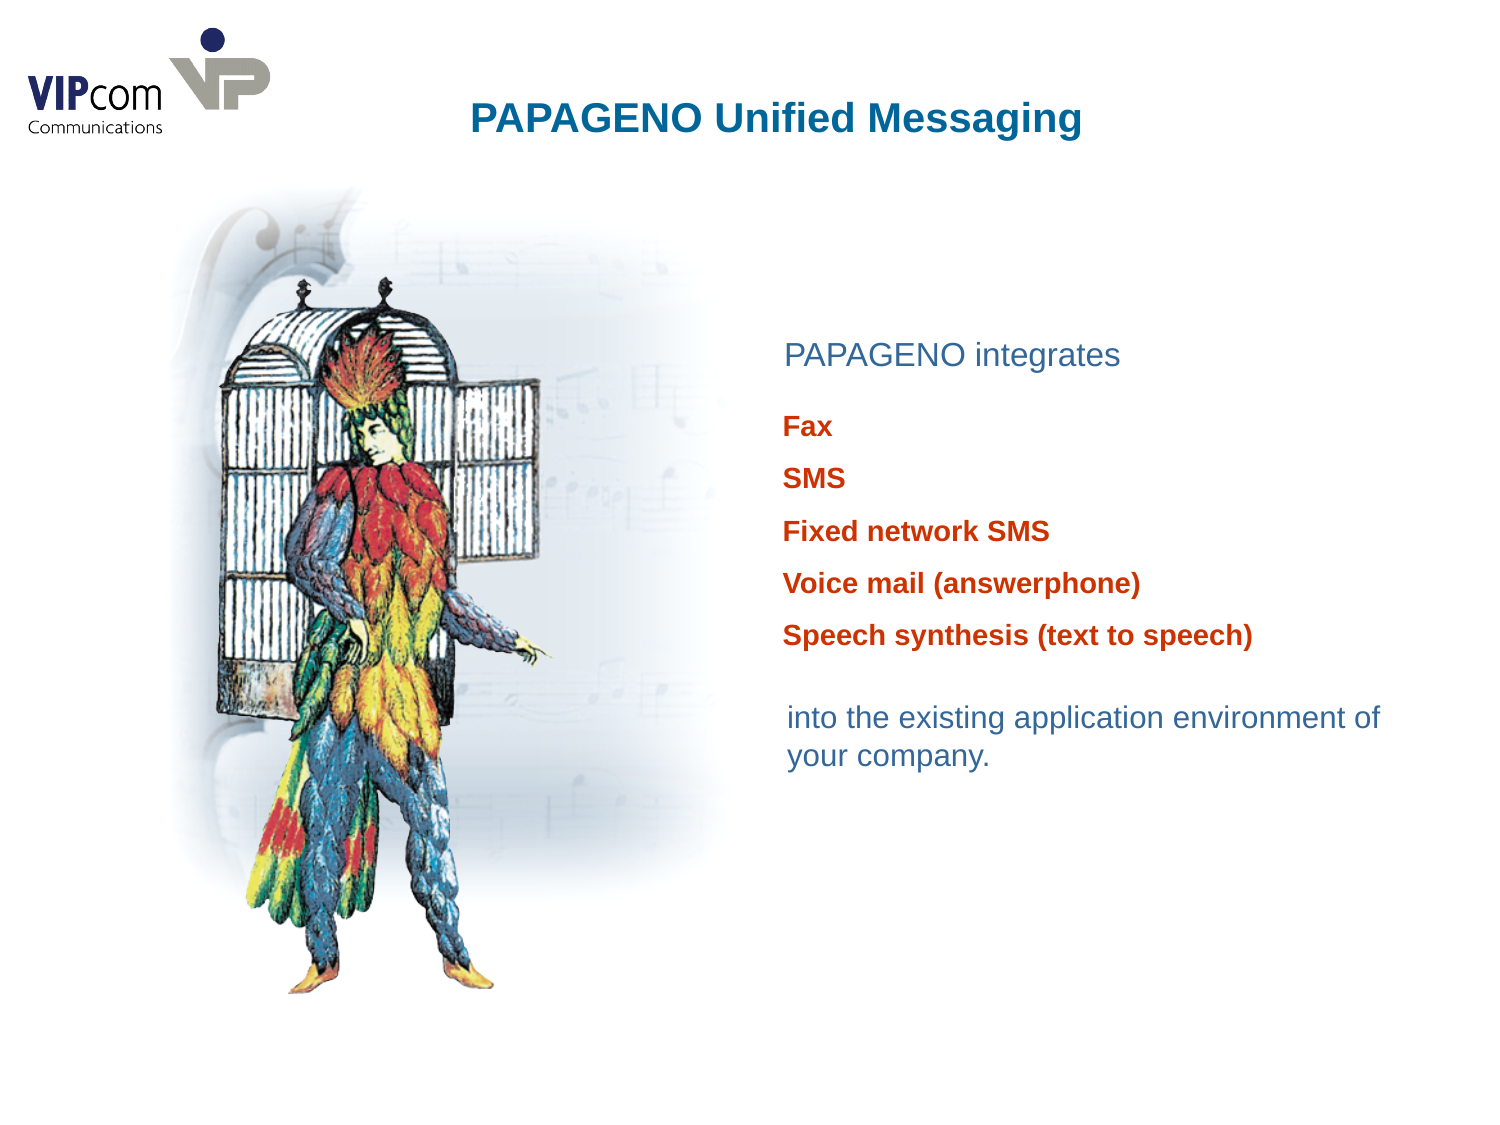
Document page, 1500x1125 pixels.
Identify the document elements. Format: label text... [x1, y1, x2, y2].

text_box Fax SMS Fixed network SMS Voice mail (answerphone) Speech synthesis (text to speech) [908, 381, 1402, 660]
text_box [157, 174, 908, 998]
picture [24, 24, 274, 137]
title PAPAGENO Unified Messaging [153, 72, 1400, 160]
text_box into the existing application environment of your company. [908, 689, 1400, 781]
text_box PAPAGENO integrates [908, 325, 1402, 381]
